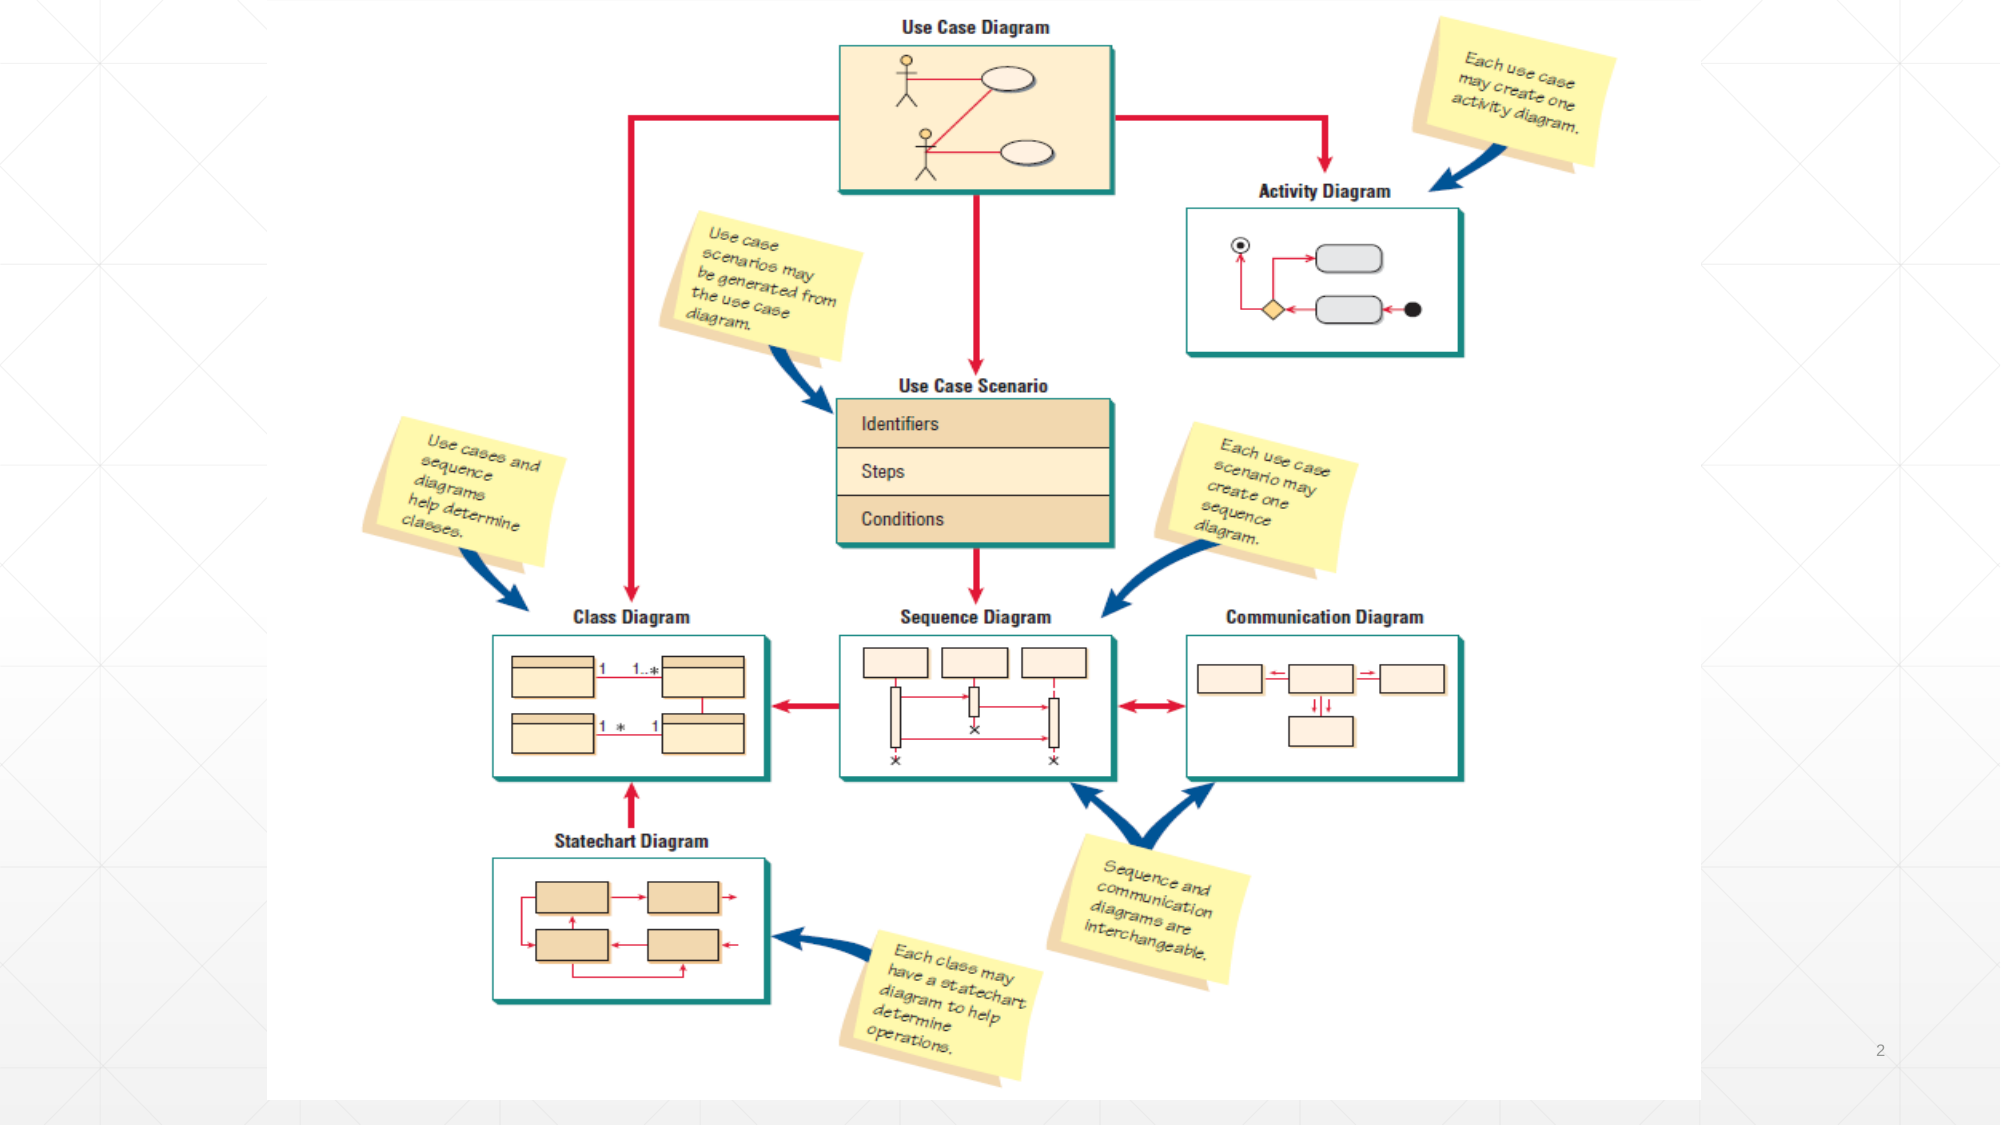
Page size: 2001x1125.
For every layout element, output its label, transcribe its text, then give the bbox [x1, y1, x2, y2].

slide_number 2 [1749, 1031, 1901, 1069]
picture [267, 0, 1701, 1100]
